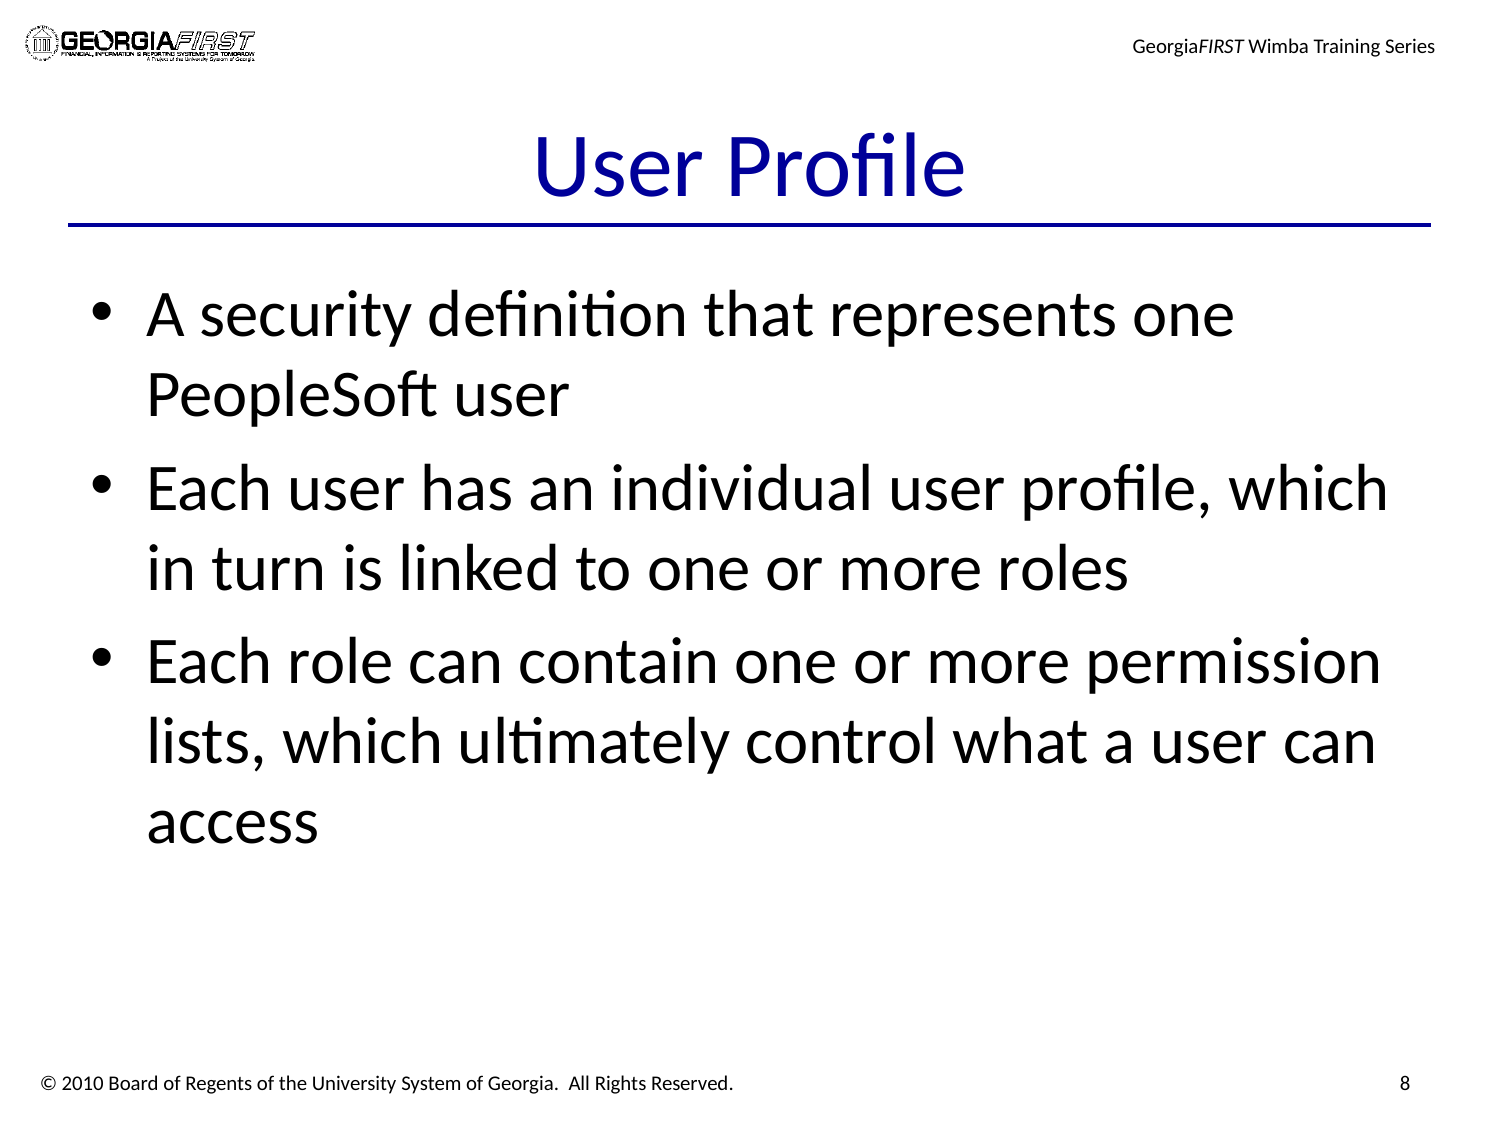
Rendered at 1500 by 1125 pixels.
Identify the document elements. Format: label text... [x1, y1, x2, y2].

list A security definition that represents one PeopleSoft user Each user has an individual user profile, which in turn is linked to one or more roles Each role can contain one or more permission lists, which ultimately control what a user can access [75, 262, 1425, 1005]
title User Profile [75, 87, 1425, 233]
picture [24, 24, 255, 63]
